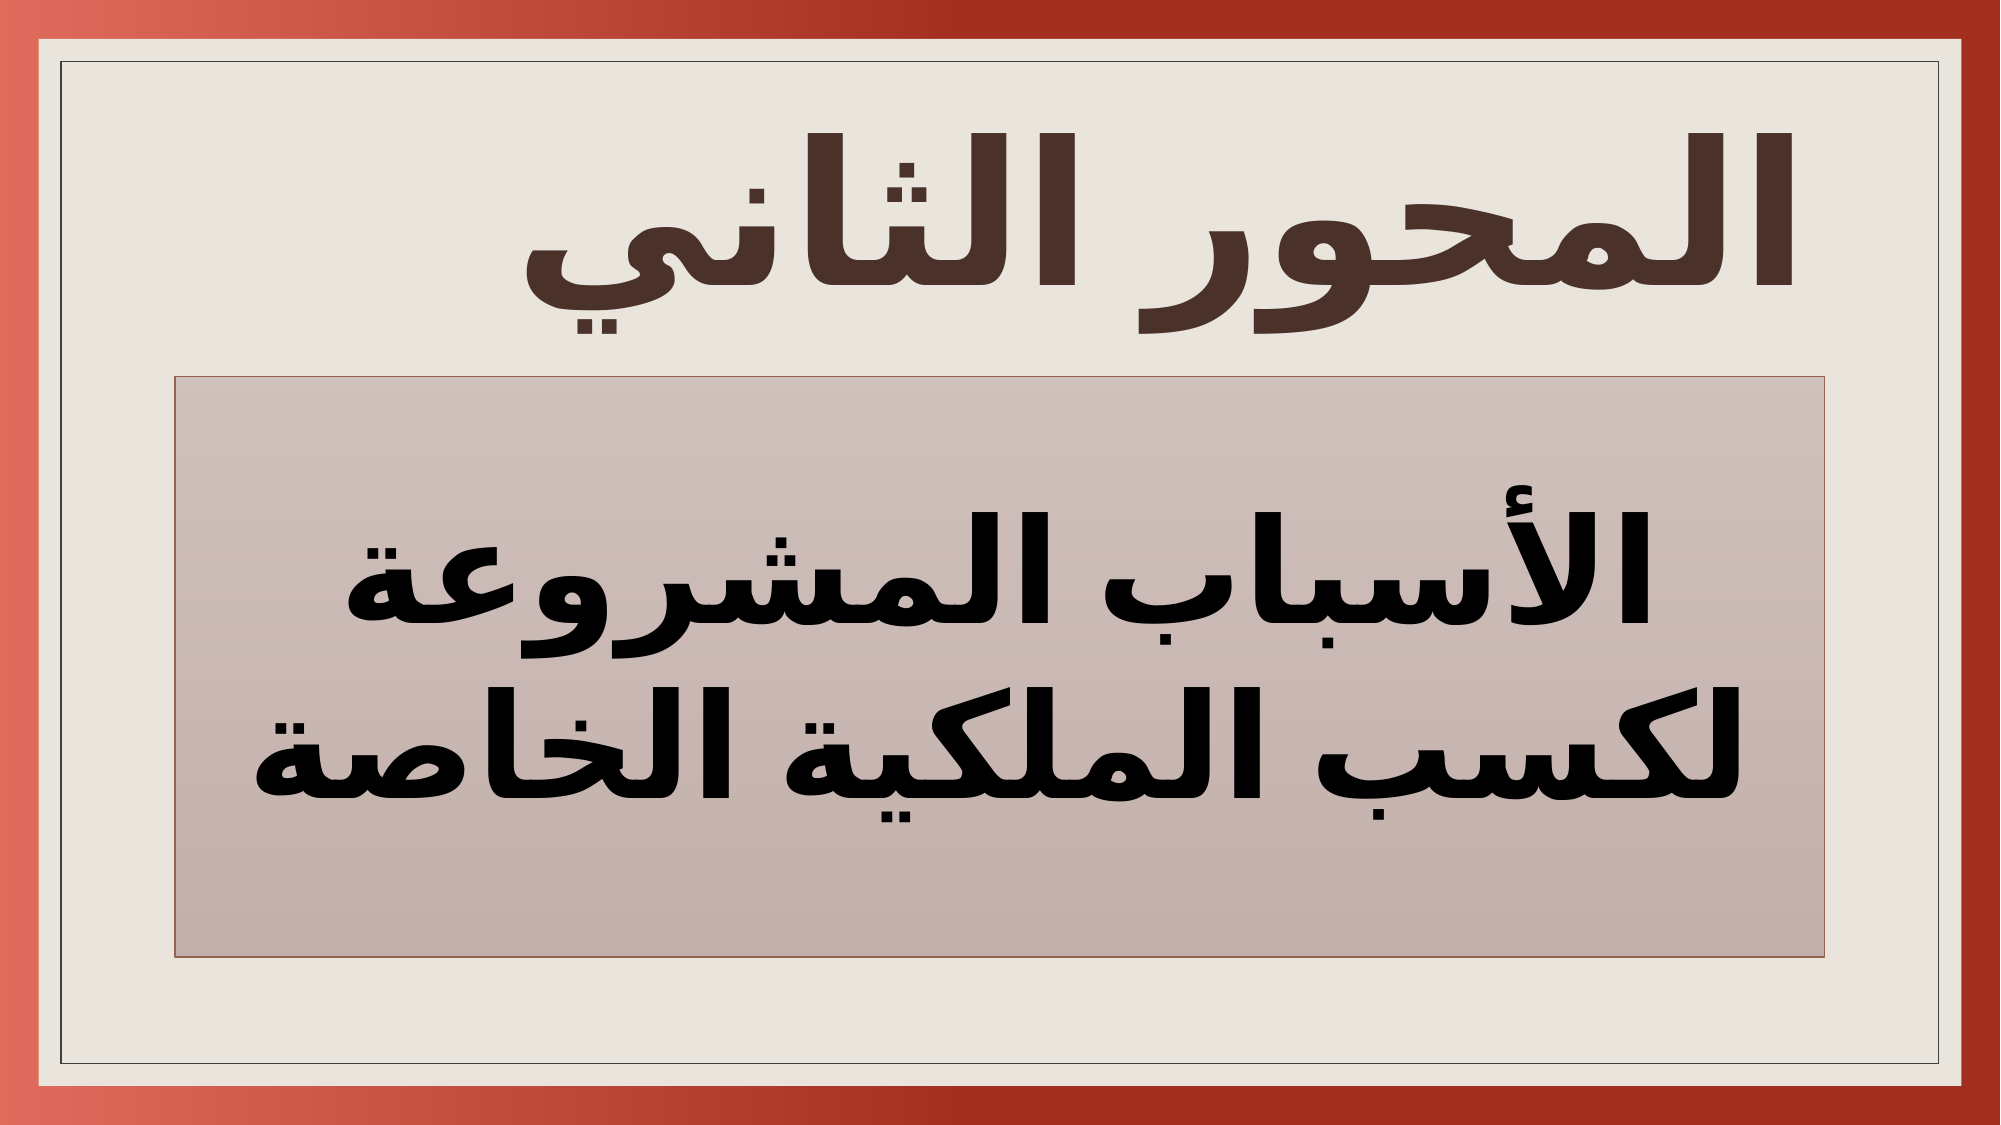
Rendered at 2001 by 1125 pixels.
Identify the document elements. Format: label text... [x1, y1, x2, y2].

list الأسباب المشروعة لكسب الملكية الخاصة [174, 376, 1825, 958]
title المحور الثاني [174, 92, 1825, 349]
